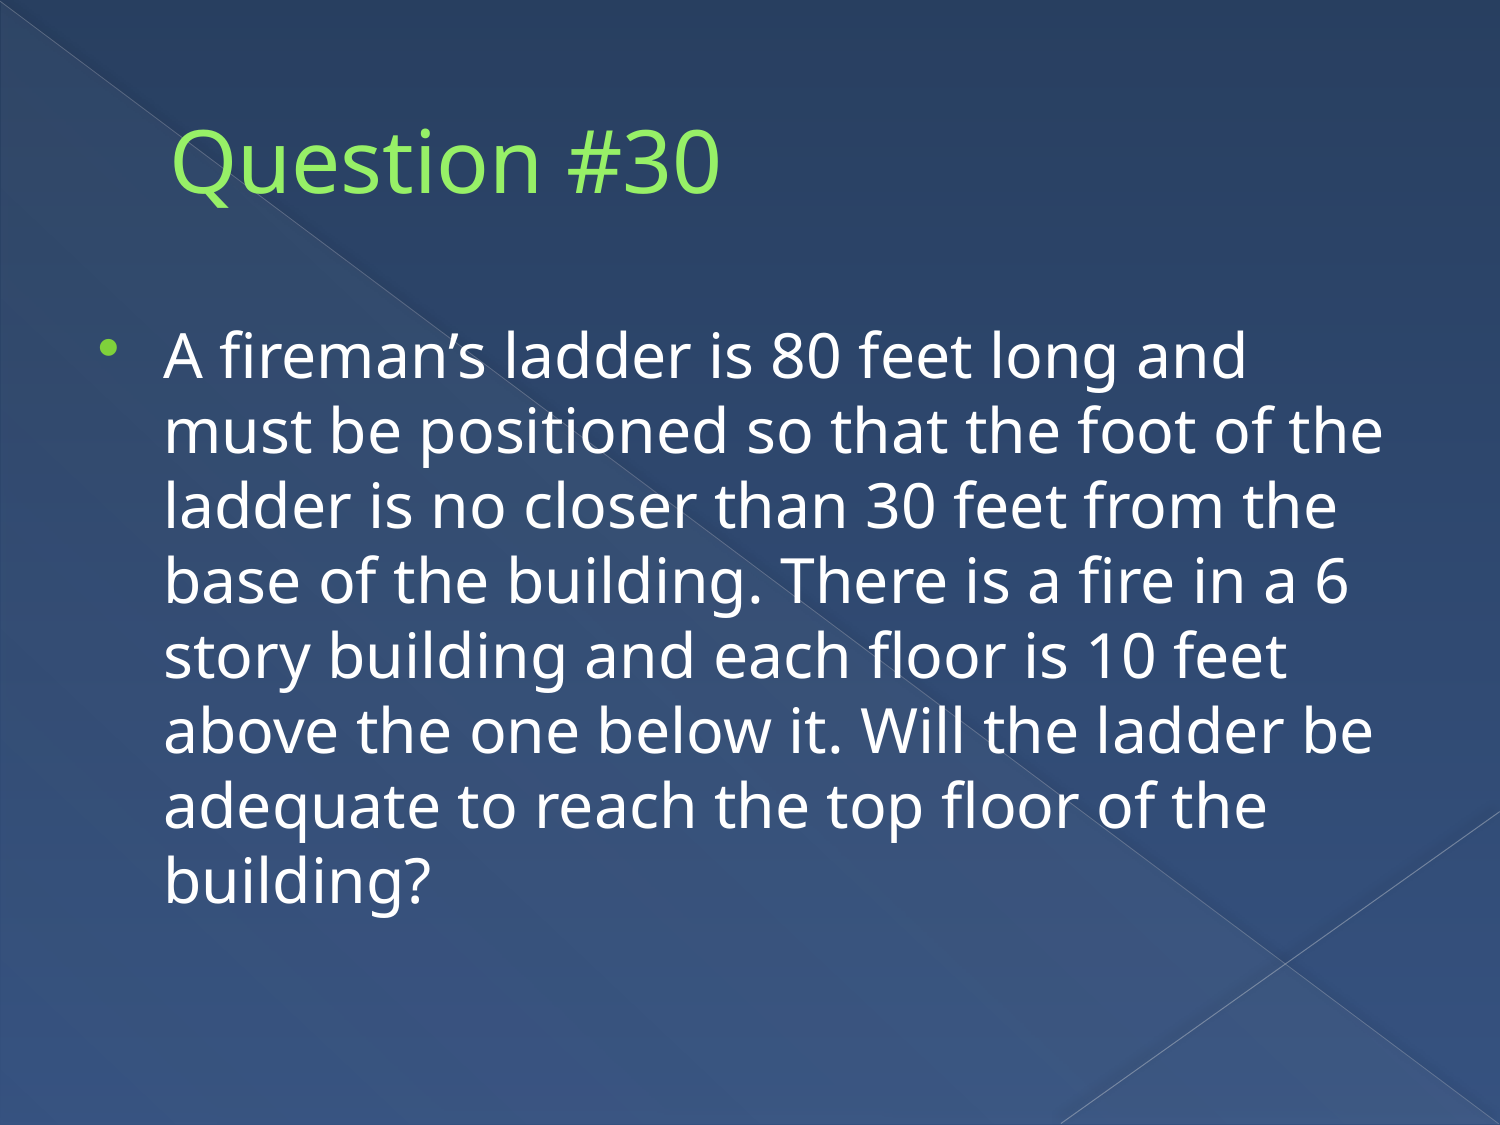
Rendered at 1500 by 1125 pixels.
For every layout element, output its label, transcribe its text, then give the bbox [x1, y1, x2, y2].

title Question #30 [75, 43, 1425, 274]
list A fireman’s ladder is 80 feet long and must be positioned so that the foot of the ladder is no closer than 30 feet from the base of the building. There is a fire in a 6 story building and each floor is 10 feet above the one below it. Will the ladder be adequate to reach the top floor of the building? [75, 308, 1425, 1059]
